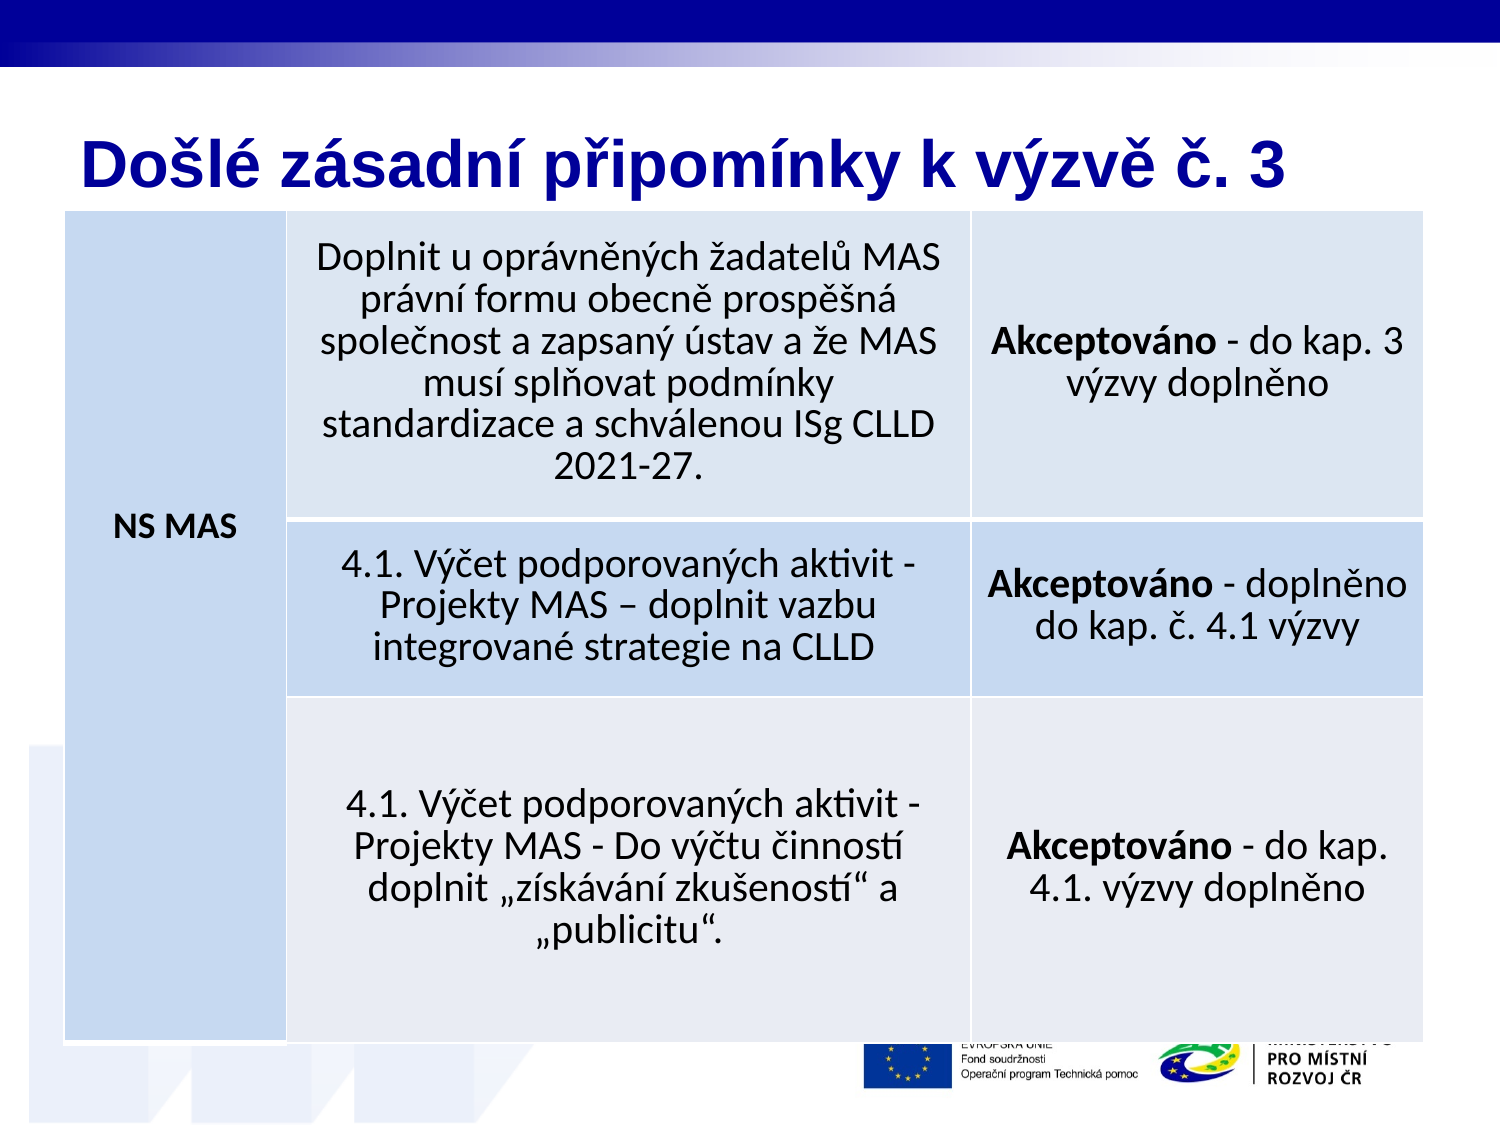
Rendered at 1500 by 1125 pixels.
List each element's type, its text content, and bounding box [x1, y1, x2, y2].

table_cell Akceptováno - do kap. 4.1. výzvy doplněno​ [972, 698, 1423, 1042]
picture [29, 302, 1412, 1125]
table_header Akceptováno - do kap. 3 výzvy doplněno [972, 211, 1423, 517]
table_cell 4.1. Výčet podporovaných aktivit - Projekty MAS – doplnit vazbu integrované strategie na CLLD [287, 522, 970, 696]
table_cell 4.1. Výčet podporovaných aktivit - Projekty MAS - Do výčtu činností doplnit „získávání zkušeností“ a „publicitu“. [287, 698, 970, 1042]
table_cell Akceptováno - doplněno do kap. č. 4.1 výzvy [972, 522, 1423, 696]
table_header NS MAS​ [65, 211, 286, 1040]
table_header Doplnit u oprávněných žadatelů MAS právní formu obecně prospěšná společnost a zapsaný ústav a že MAS musí splňovat podmínky standardizace a schválenou ISg CLLD 2021-27. [287, 211, 970, 517]
title Došlé zásadní připomínky k výzvě č. 3 [64, 113, 1425, 197]
